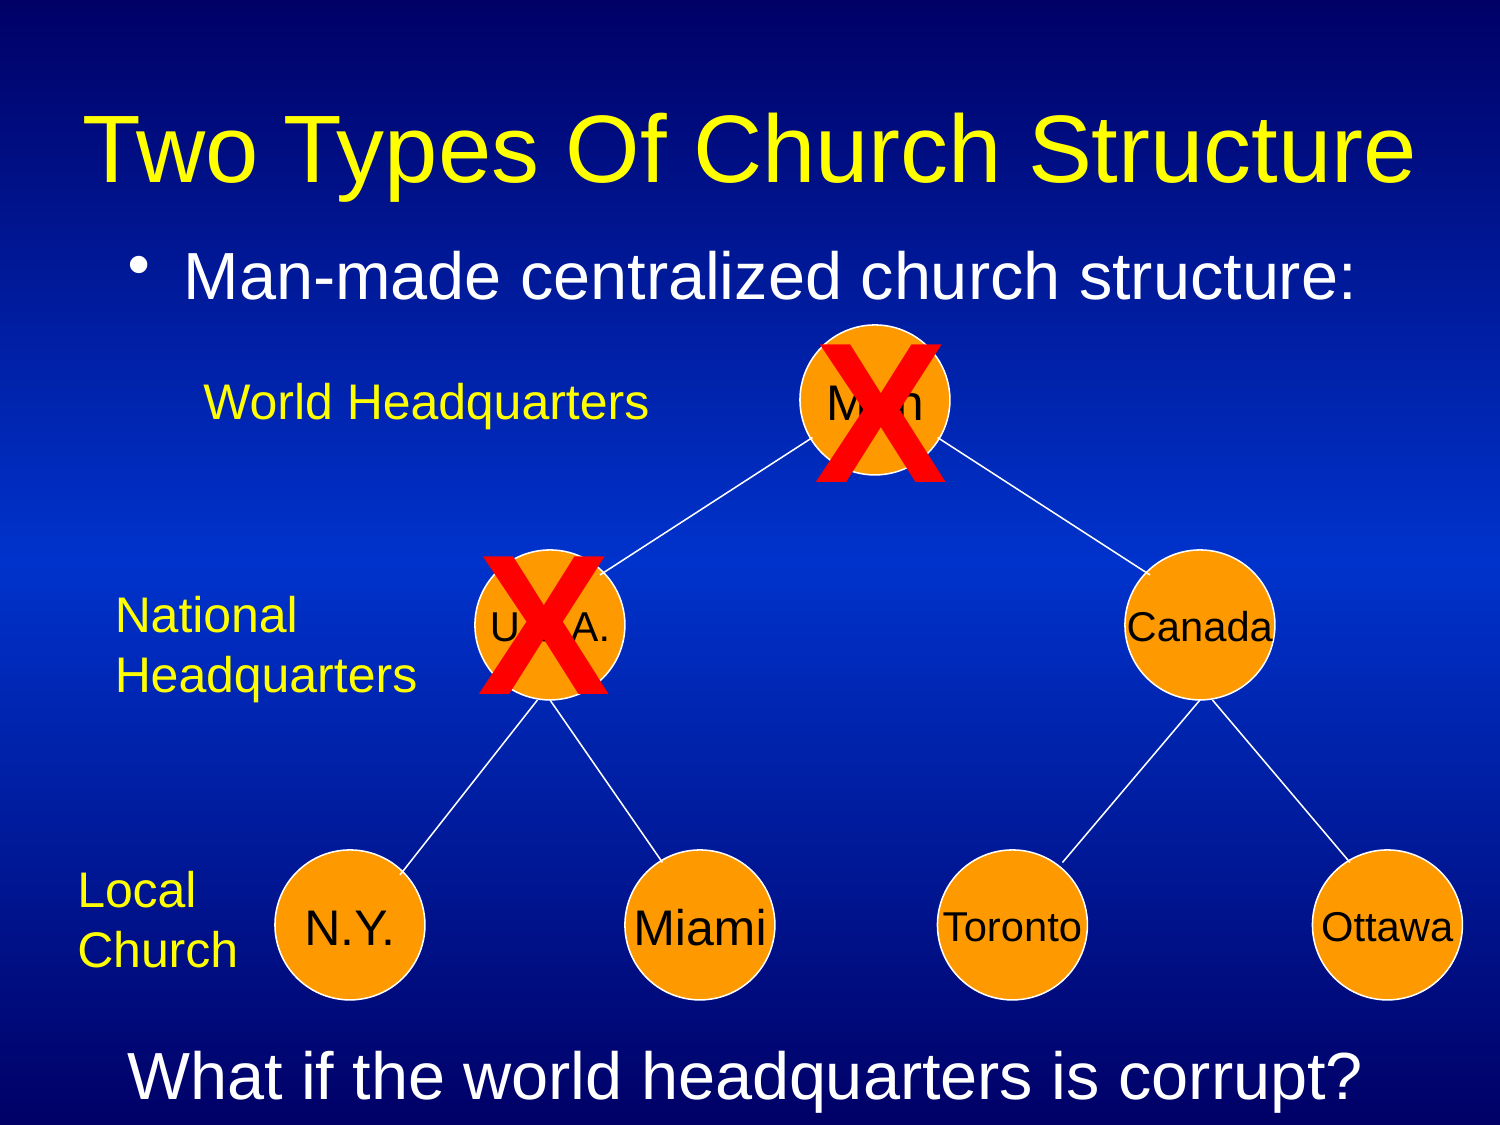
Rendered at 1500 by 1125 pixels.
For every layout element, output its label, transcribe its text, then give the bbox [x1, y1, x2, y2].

text_box Local Church [62, 849, 263, 985]
text_box World Headquarters [188, 362, 665, 438]
text_box U.S.A. [617, 591, 625, 659]
text_box What if the world headquarters is corrupt? [112, 1025, 1463, 1125]
text_box X [462, 487, 617, 743]
text_box X [799, 274, 954, 530]
text_box National Headquarters [99, 574, 450, 710]
text_box Canada [1124, 549, 1275, 700]
title Two Types Of Church Structure [37, 50, 1463, 238]
text_box Ottawa [1312, 849, 1463, 1000]
list Man-made centralized church structure: [112, 224, 1463, 325]
text_box N.Y. [274, 849, 425, 1000]
text_box Miami [624, 849, 775, 1000]
text_box Toronto [937, 849, 1088, 1000]
